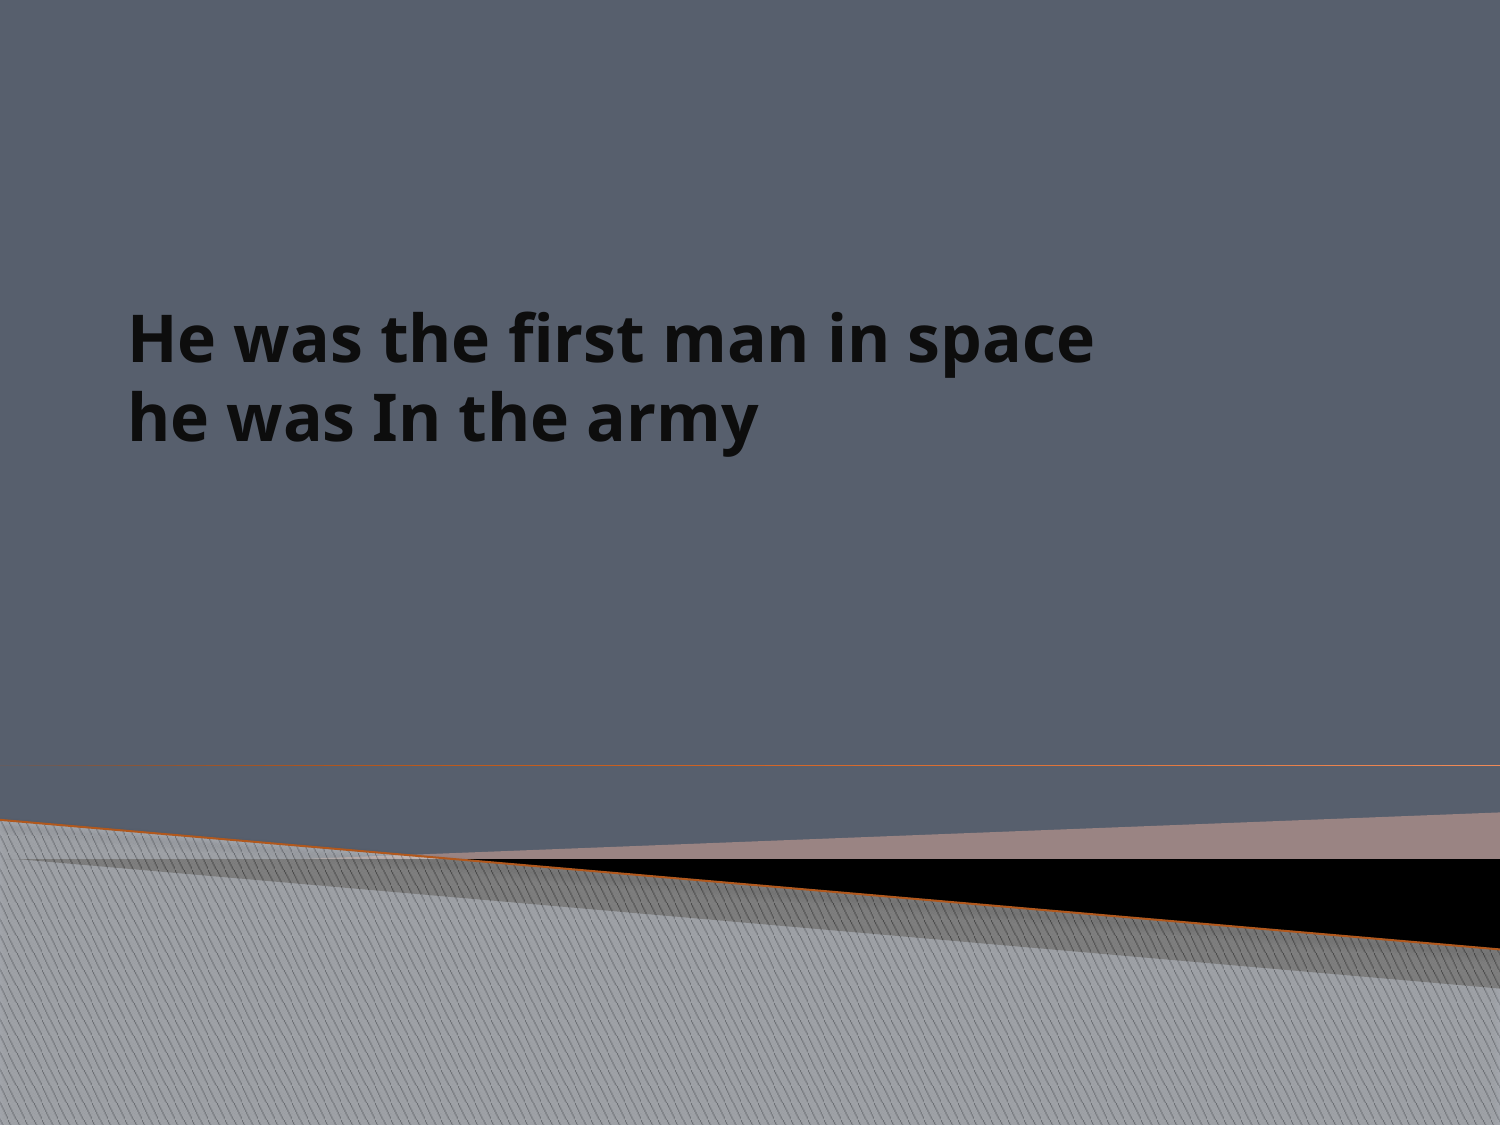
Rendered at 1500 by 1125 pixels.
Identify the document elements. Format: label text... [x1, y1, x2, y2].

title He was the first man in space he was In the army [112, 287, 1388, 463]
picture [5, 859, 1500, 989]
